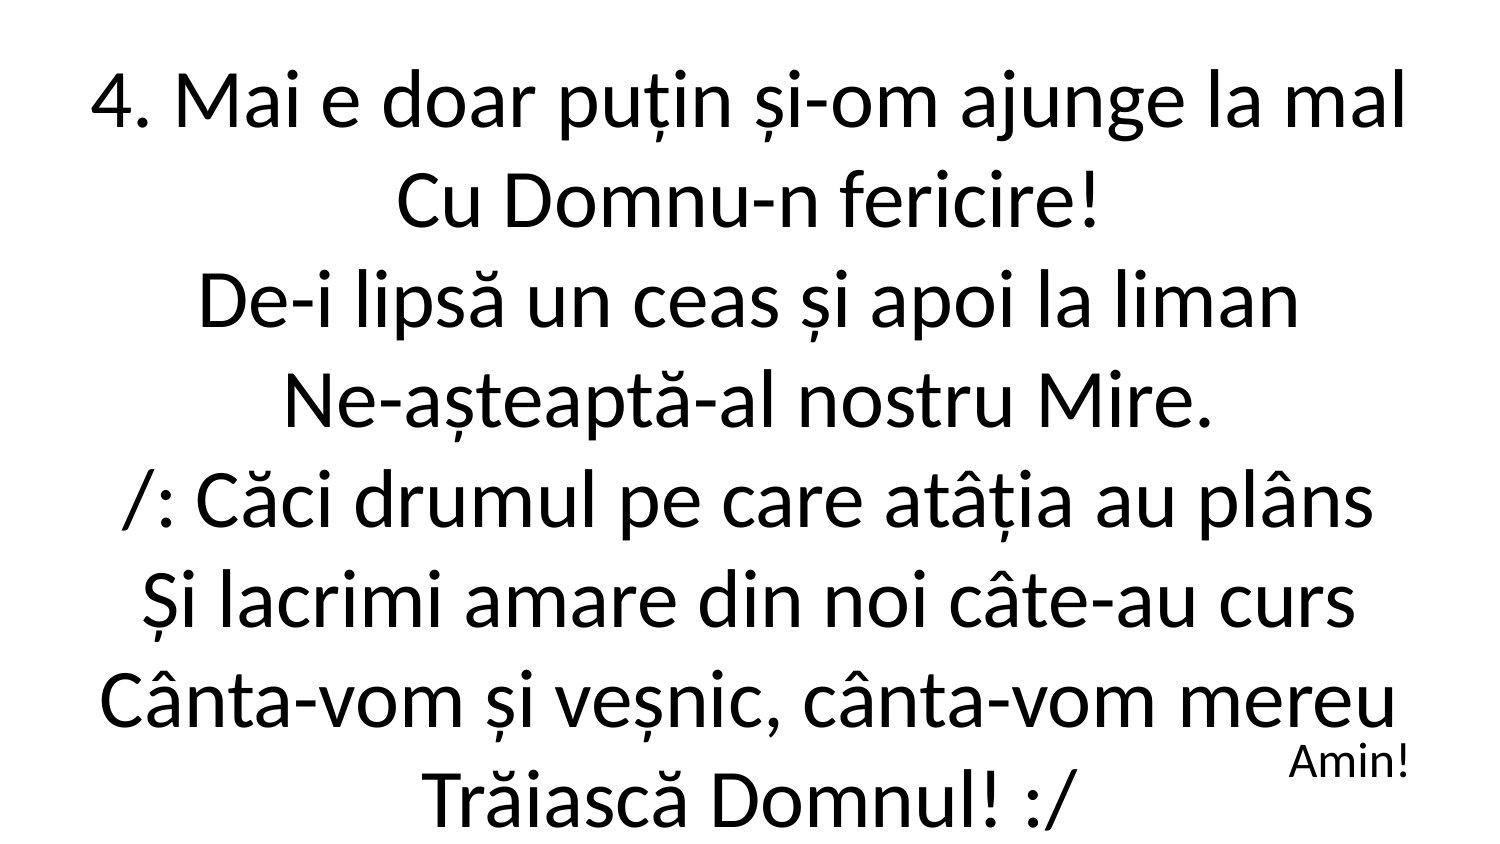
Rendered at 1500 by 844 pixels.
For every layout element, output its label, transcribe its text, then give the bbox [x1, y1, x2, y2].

text_box Amin! [1273, 674, 1427, 795]
text_box 4. Mai e doar puțin și-om ajunge la mal Cu Domnu-n fericire! De-i lipsă un ceas și apoi la liman Ne-așteaptă-al nostru Mire. /: Căci drumul pe care atâția au plâns Și lacrimi amare din noi câte-au curs Cânta-vom și veșnic, cânta-vom mereu Trăiască Domnul! :/ [75, 0, 1425, 844]
